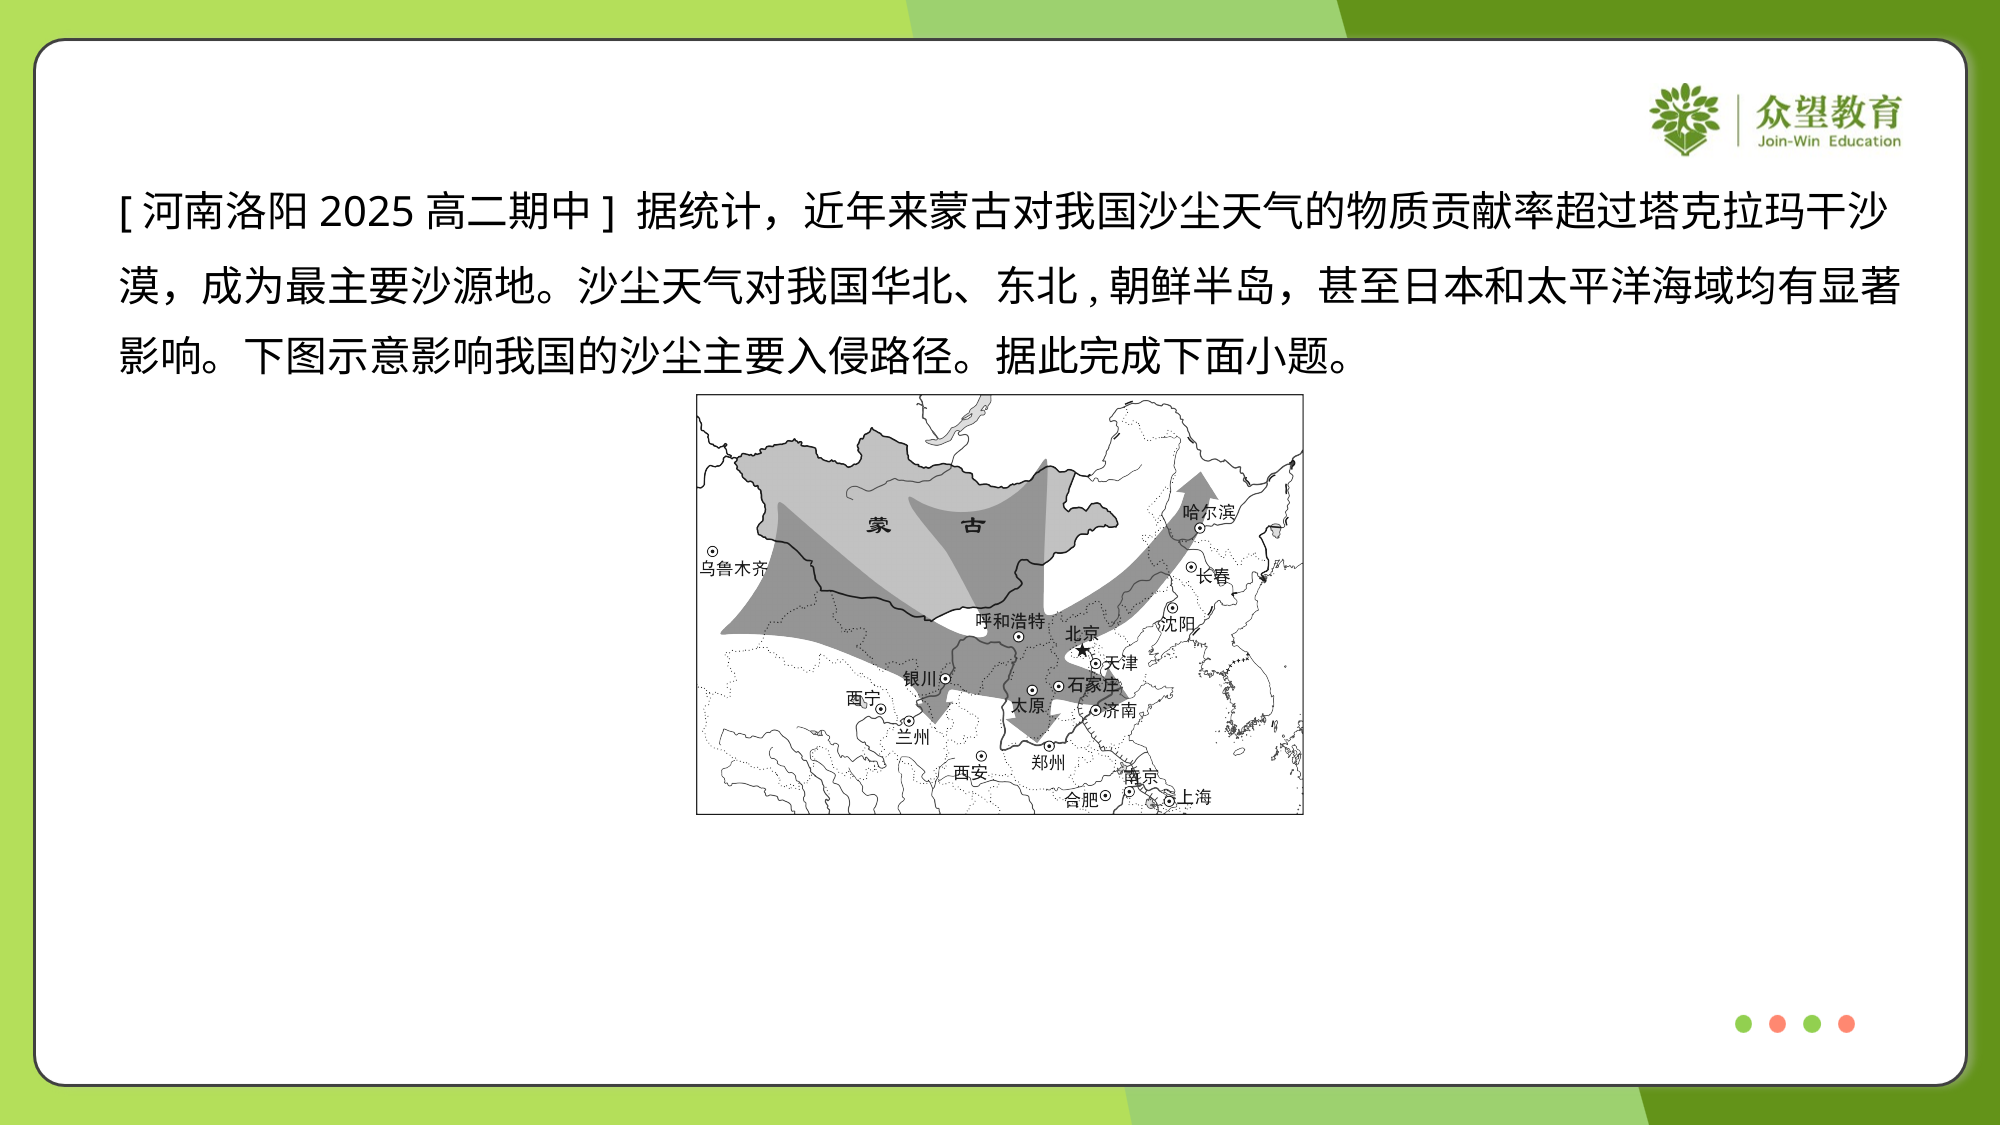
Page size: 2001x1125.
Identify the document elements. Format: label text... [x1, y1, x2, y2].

text_box [河南洛阳2025高二期中] 据统计，近年来蒙古对我国沙尘天气的物质贡献率超过塔克拉玛干沙 漠，成为最主要沙源地。沙尘天气对我国华北、东北,朝鲜半岛，甚至日本和太平洋海域均有显著 影响。下图示意影响我国的沙尘主要入侵路径。据此完成下面小题。 [118, 159, 1883, 373]
picture [0, 0, 2000, 1125]
